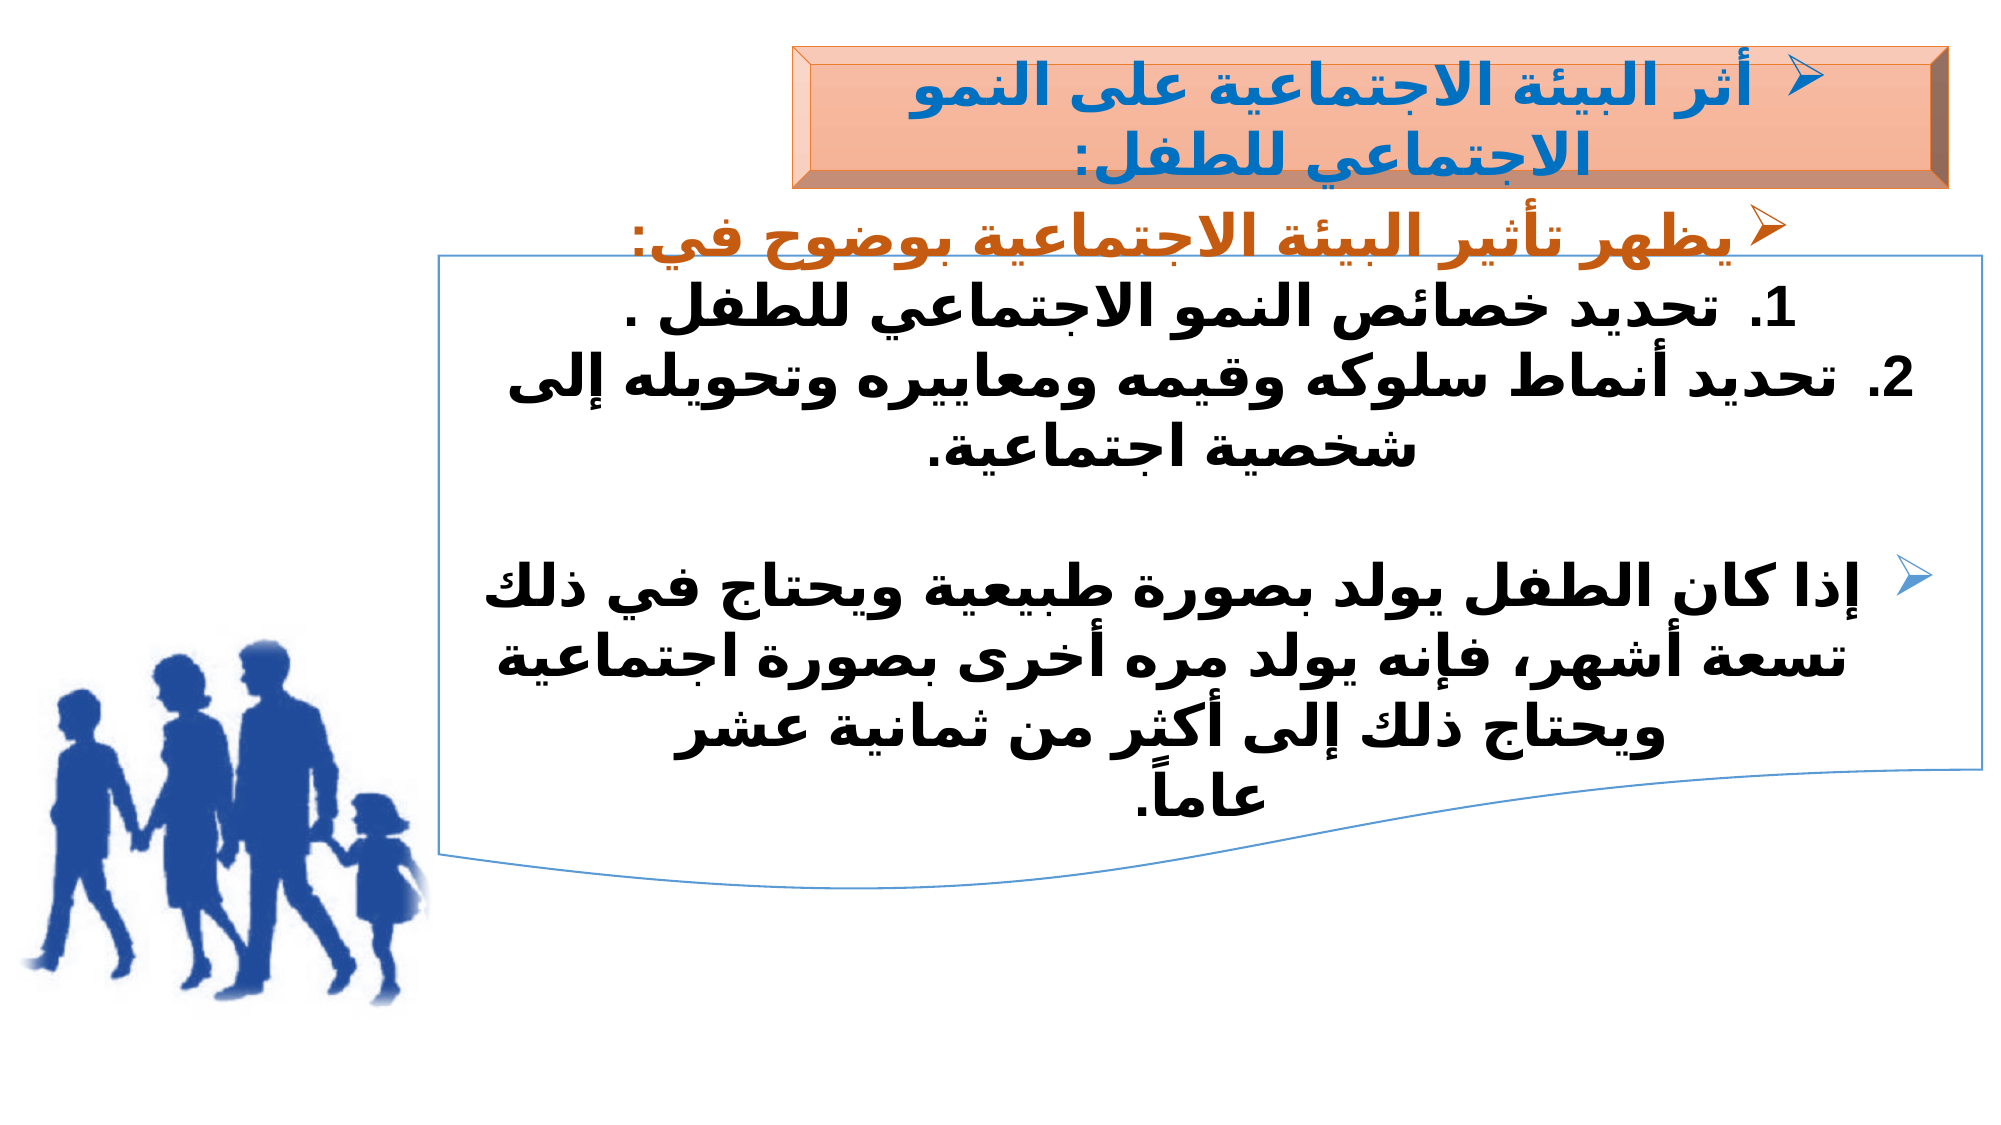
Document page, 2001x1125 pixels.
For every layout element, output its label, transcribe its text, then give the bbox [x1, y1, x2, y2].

text_box أثر البيئة الاجتماعية على النمو الاجتماعي للطفل: [792, 45, 1949, 189]
picture [14, 622, 435, 1019]
text_box يظهر تأثير البيئة الاجتماعية بوضوح في: تحديد خصائص النمو الاجتماعي للطفل . تحديد أنماط سلوكه وقيمه ومعاييره وتحويله إلى شخصية اجتماعية. إذا كان الطفل يولد بصورة طبيعية ويحتاج في ذلك تسعة أشهر، فإنه يولد مره أخرى بصورة اجتماعية ويحتاج ذلك إلى أكثر من ثمانية عشر عاماً. [437, 254, 1984, 890]
